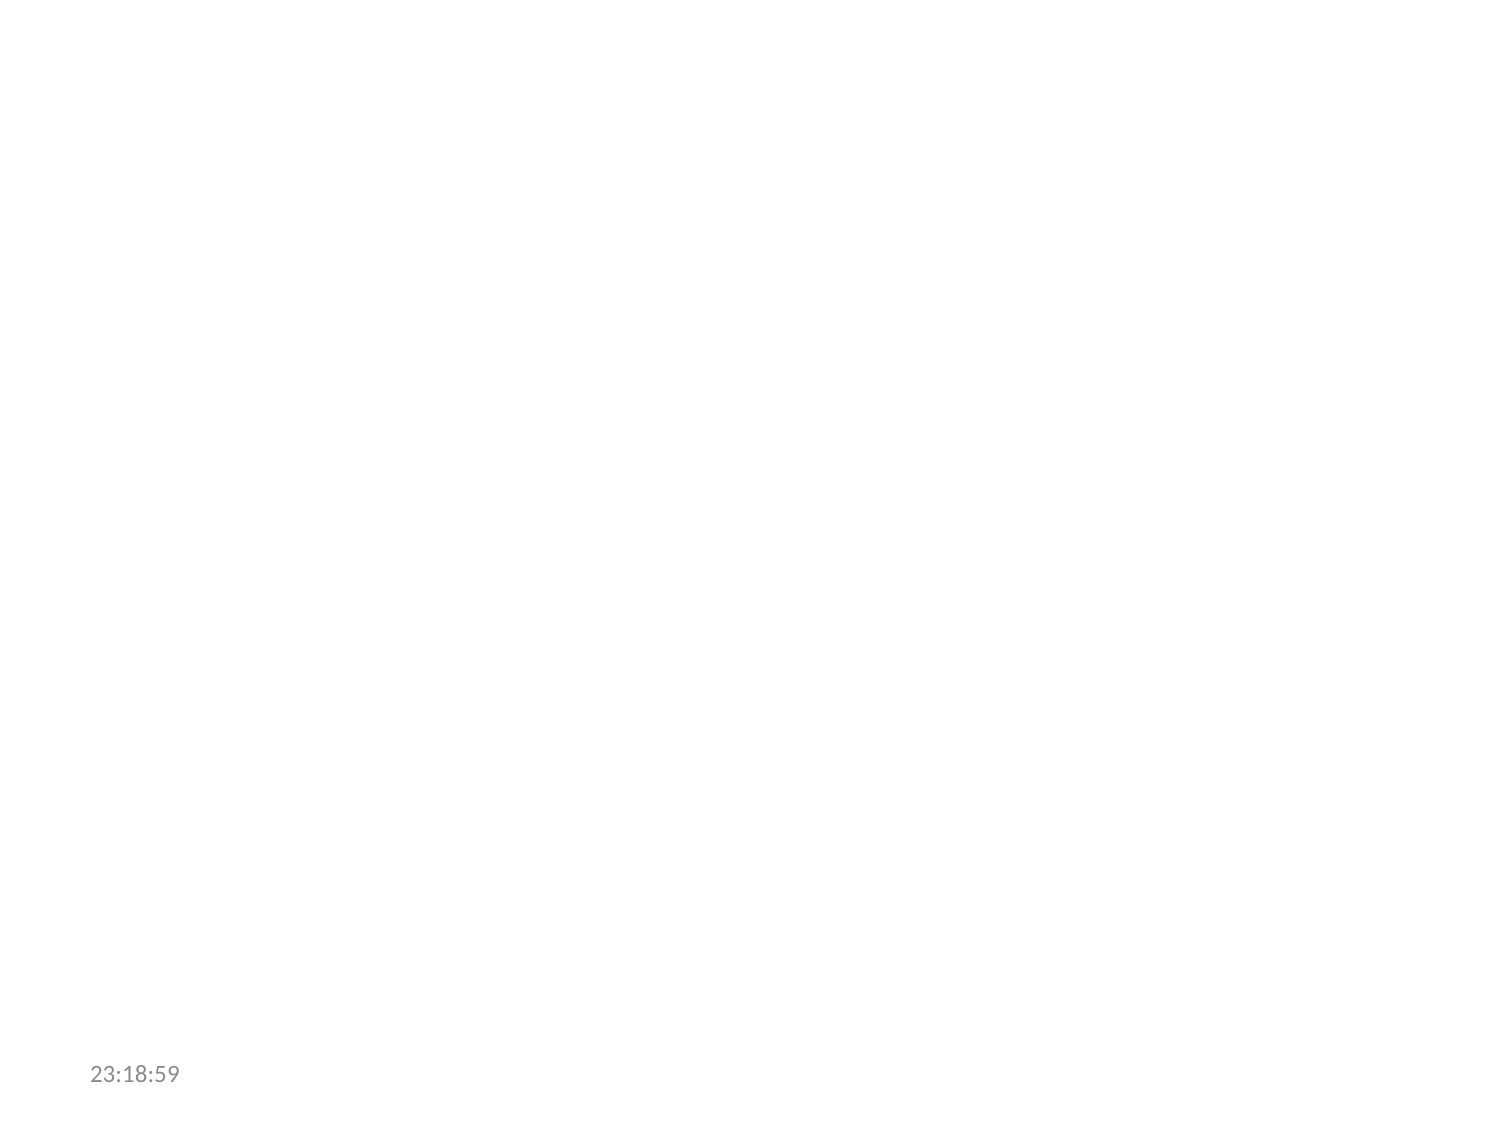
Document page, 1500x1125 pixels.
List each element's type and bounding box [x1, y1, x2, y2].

slide_number [75, 1042, 425, 1103]
